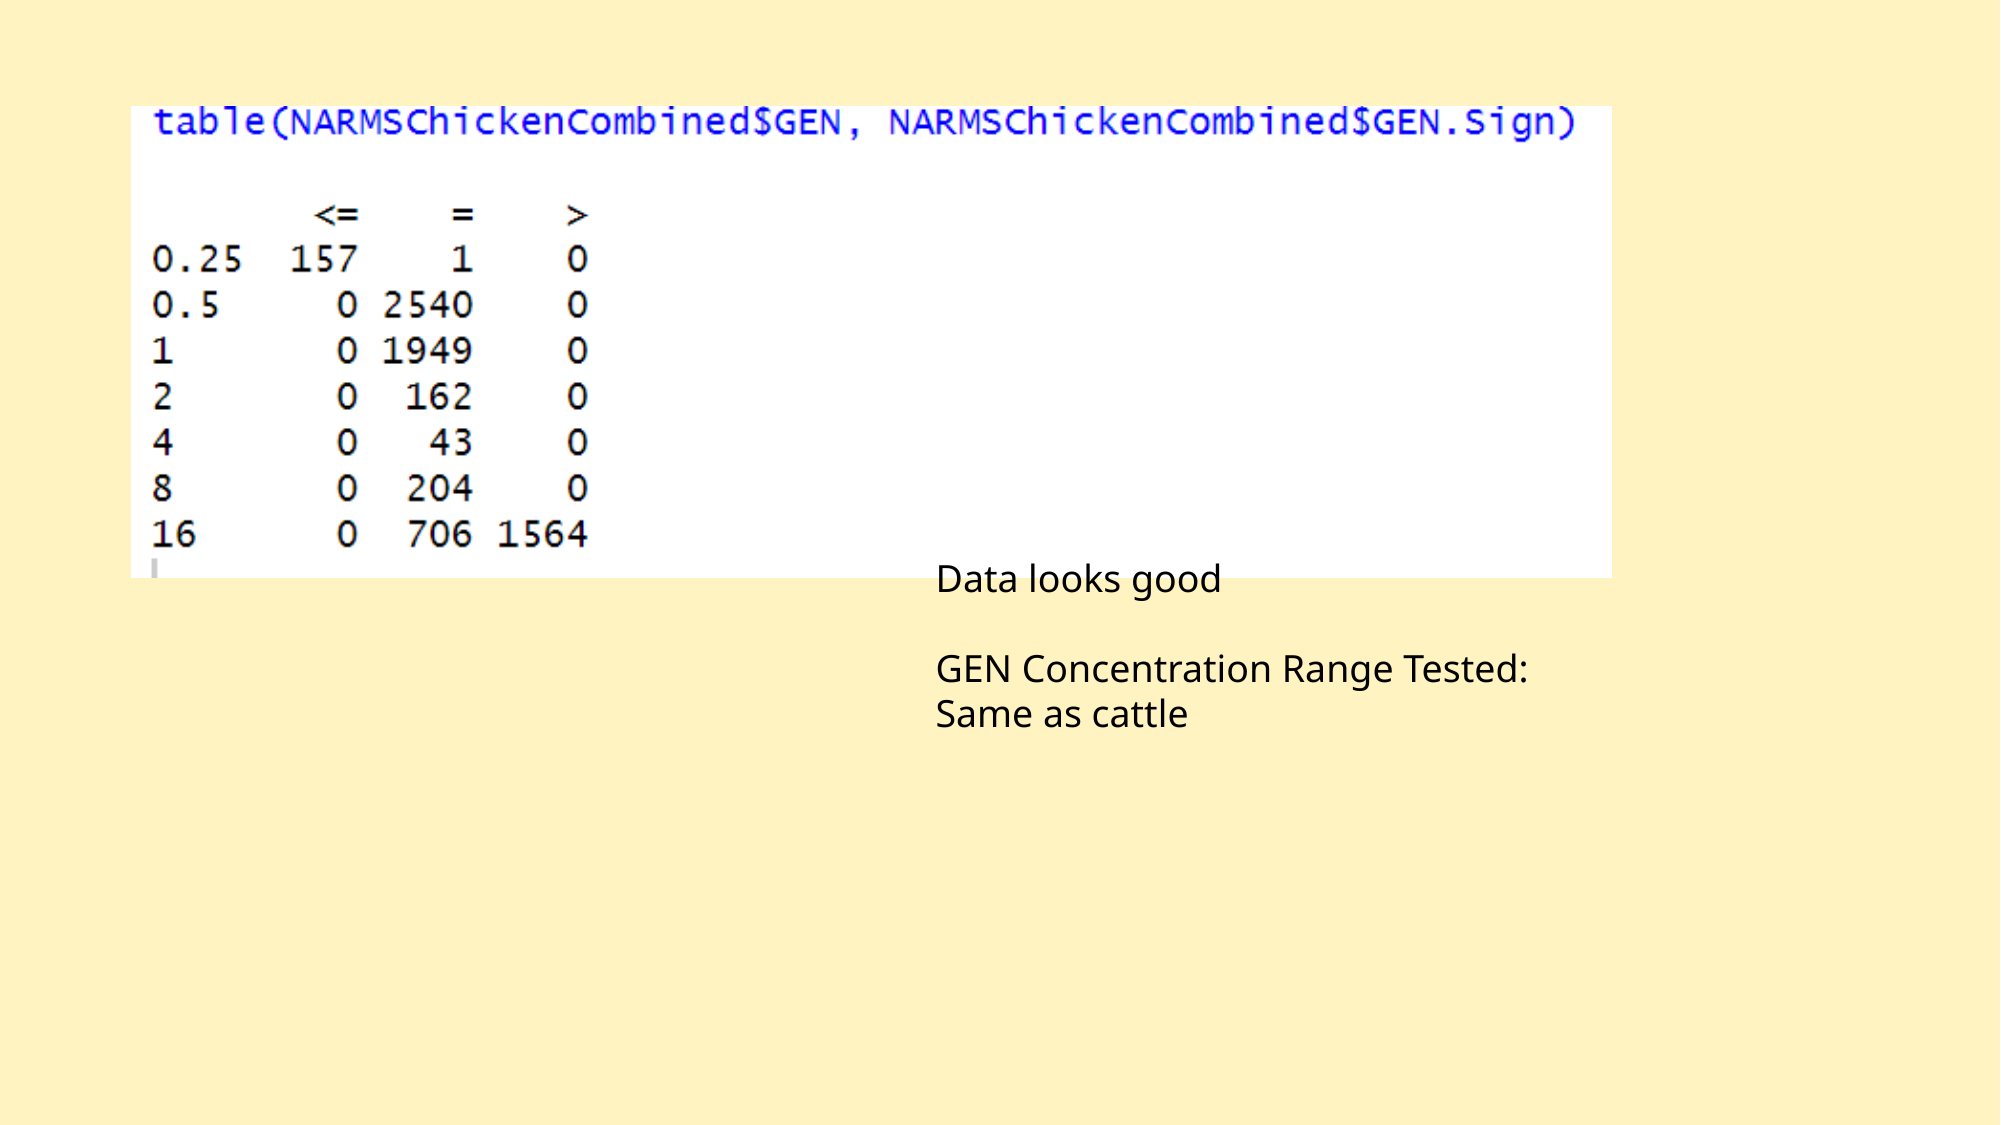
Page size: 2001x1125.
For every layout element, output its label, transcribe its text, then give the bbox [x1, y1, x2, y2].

picture [131, 105, 1613, 579]
text_box Data looks good GEN Concentration Range Tested: Same as cattle [920, 547, 1668, 742]
